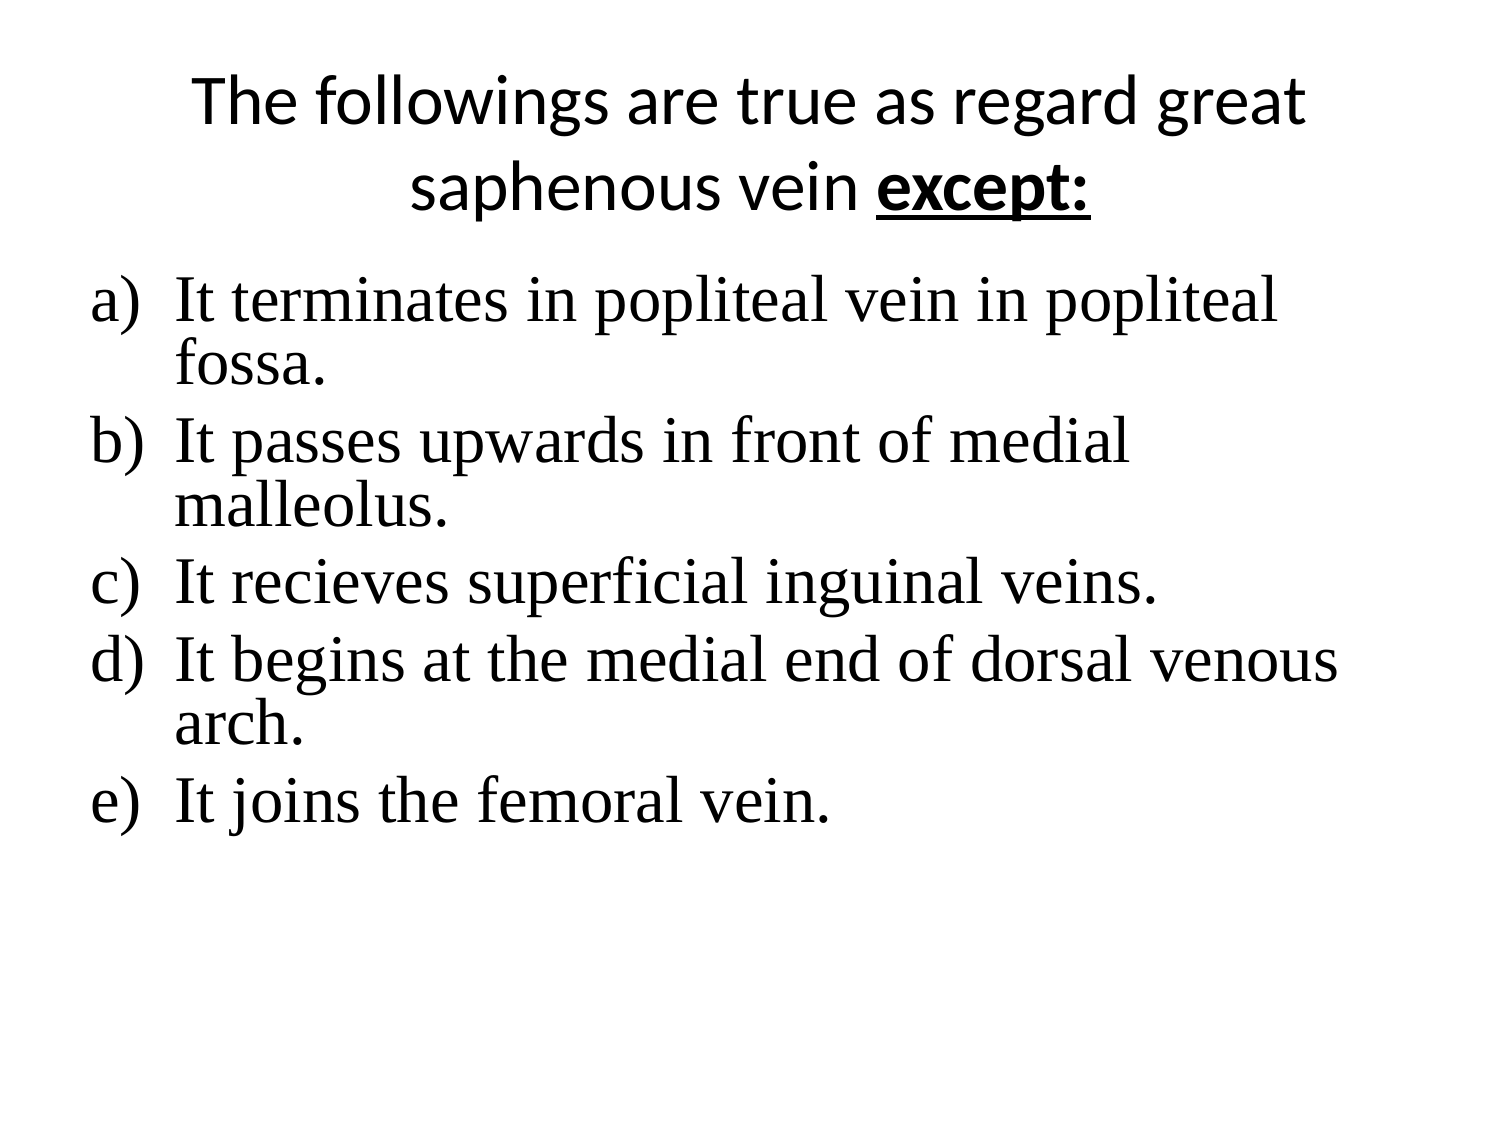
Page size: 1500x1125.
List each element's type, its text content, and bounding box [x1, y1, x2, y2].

list It terminates in popliteal vein in popliteal fossa. It passes upwards in front of medial malleolus. It recieves superficial inguinal veins. It begins at the medial end of dorsal venous arch. It joins the femoral vein. [75, 262, 1425, 1005]
title The followings are true as regard great saphenous vein except: [75, 45, 1425, 233]
